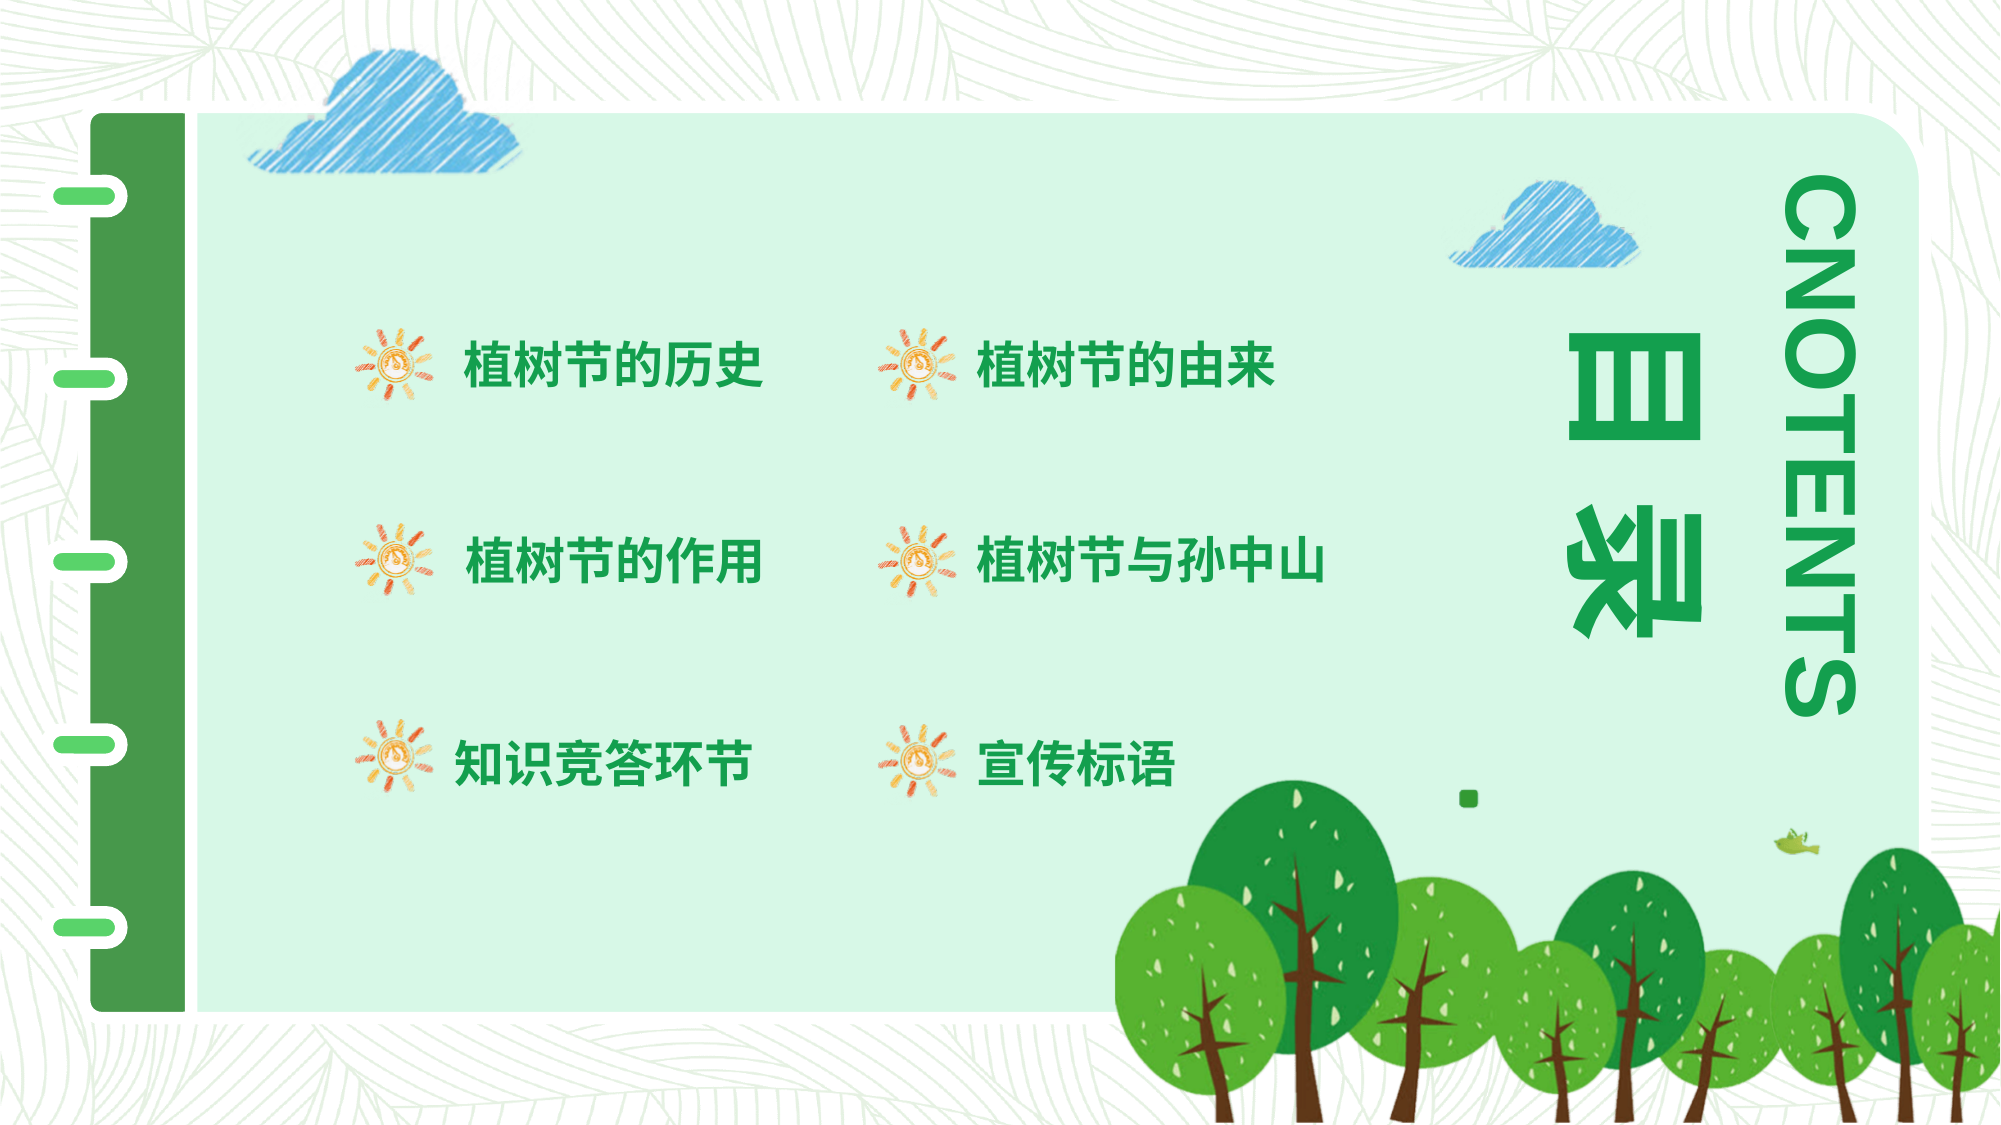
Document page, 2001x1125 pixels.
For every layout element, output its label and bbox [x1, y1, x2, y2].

text_box [46, 106, 1925, 1019]
picture [2, 0, 2001, 1125]
